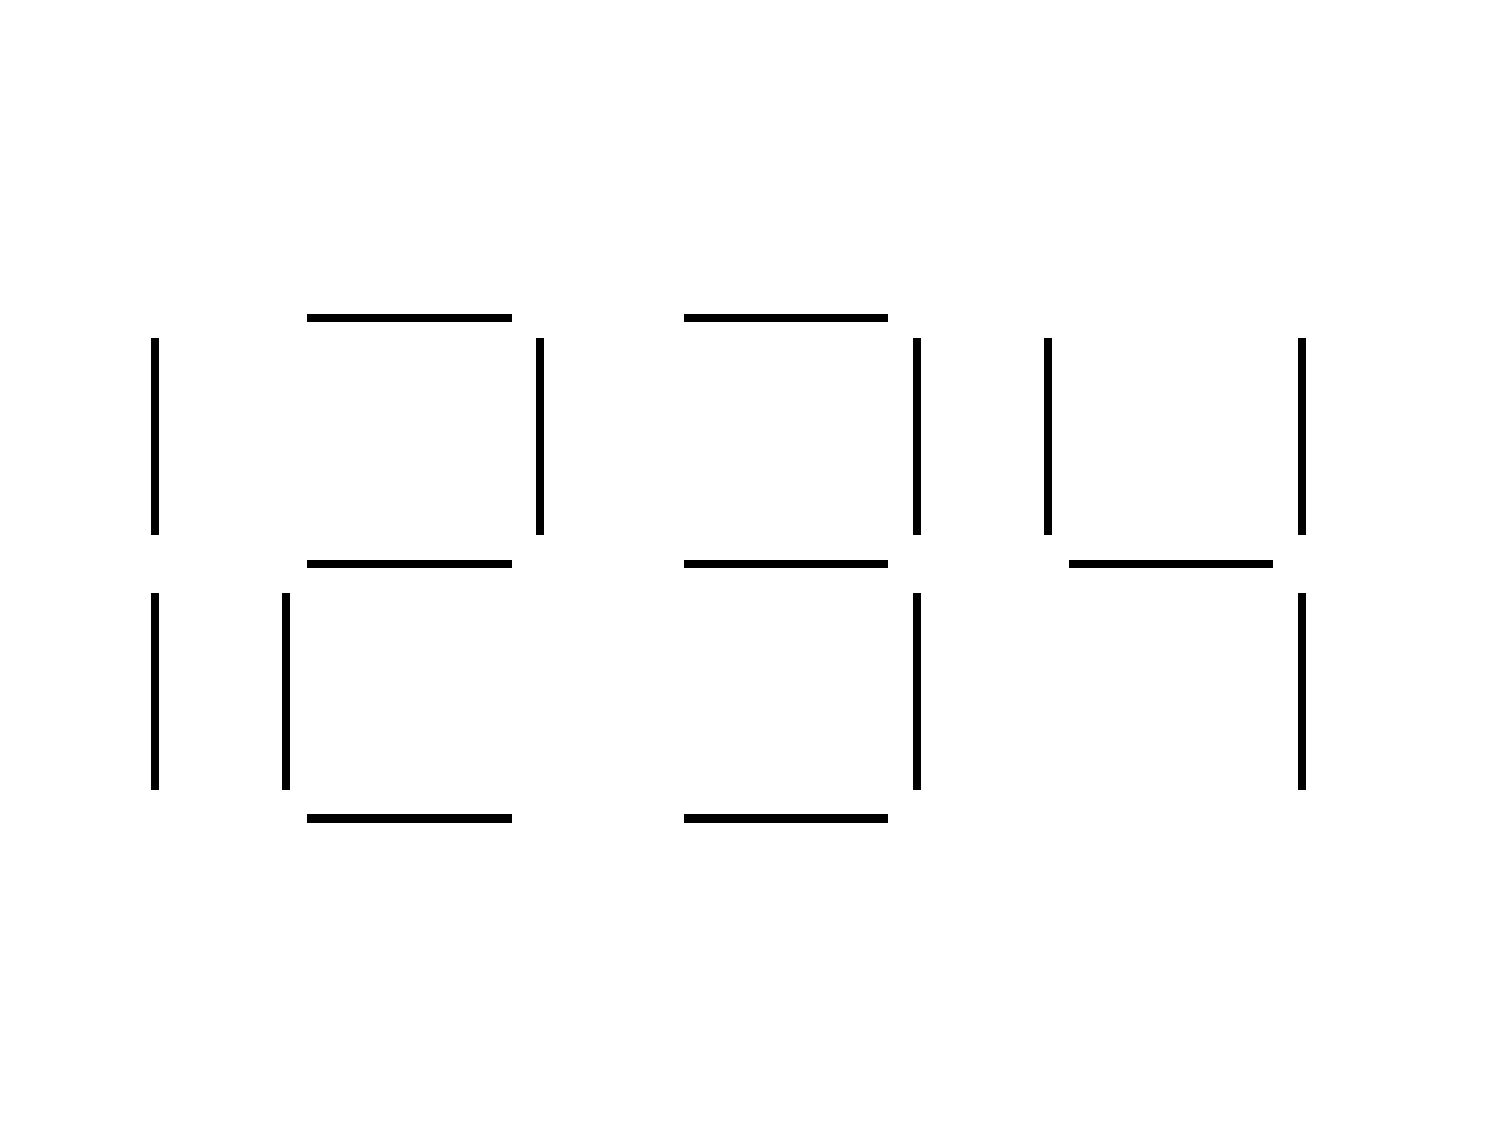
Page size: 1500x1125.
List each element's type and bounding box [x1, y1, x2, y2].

picture [77, 314, 1400, 823]
